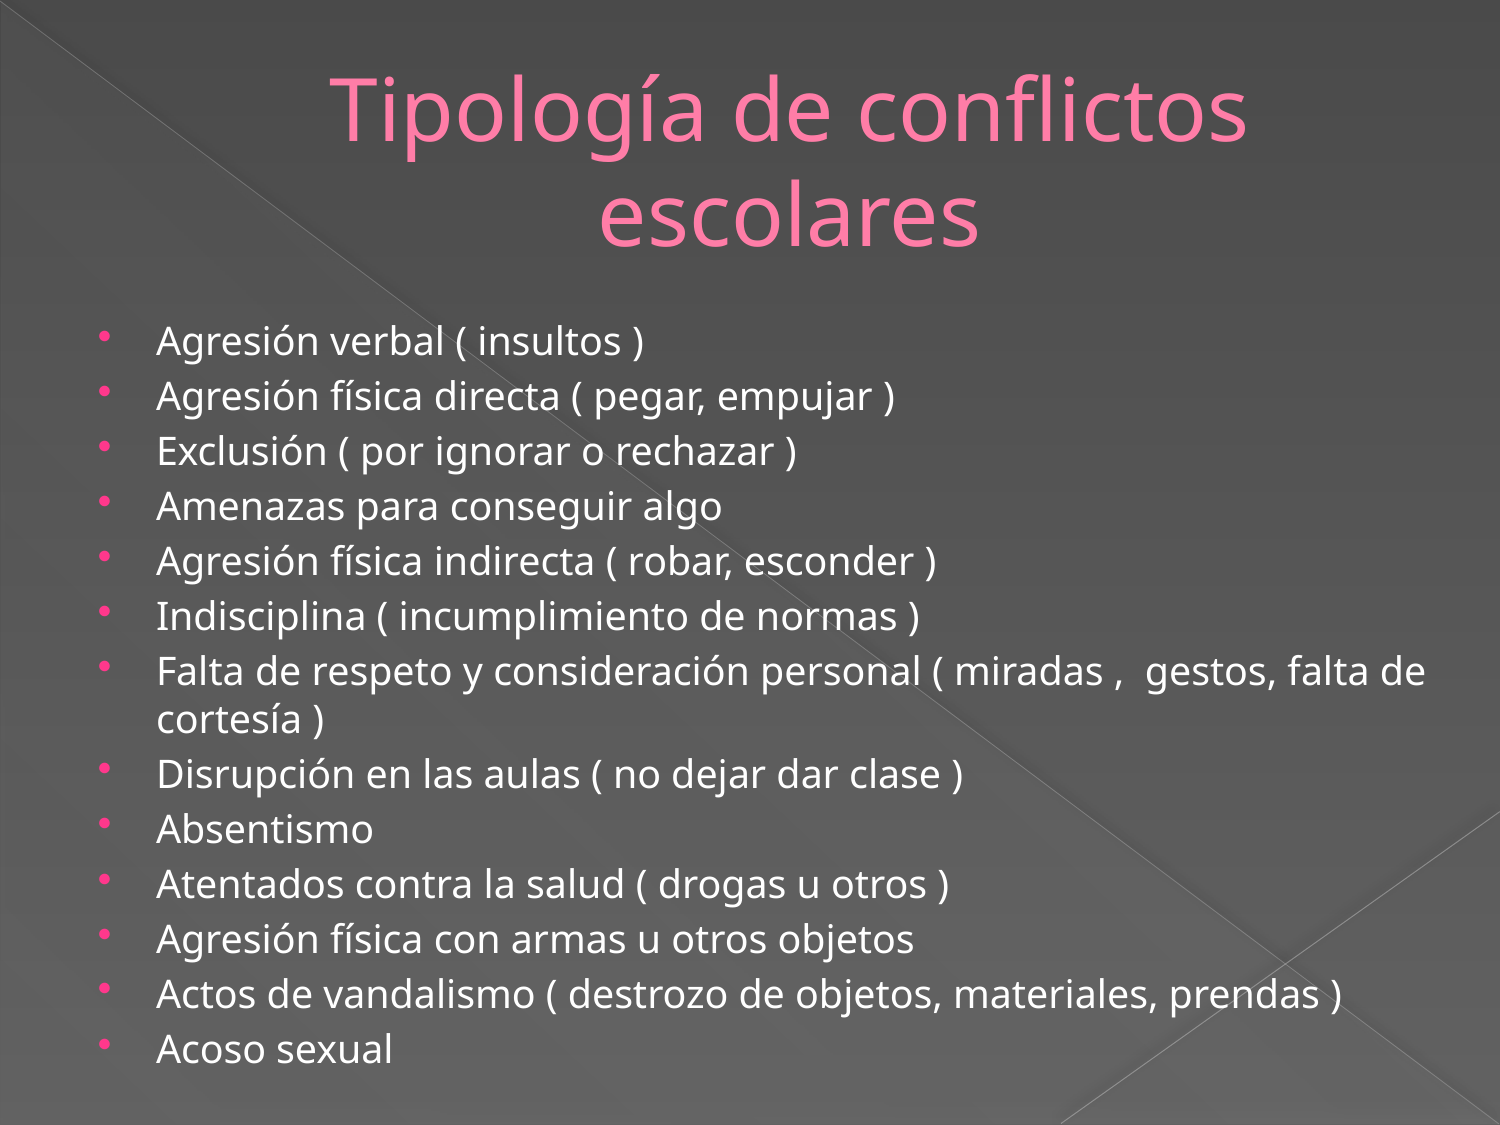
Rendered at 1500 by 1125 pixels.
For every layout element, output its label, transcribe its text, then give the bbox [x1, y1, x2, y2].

title Tipología de conflictos escolares [75, 43, 1425, 274]
list Agresión verbal ( insultos ) Agresión física directa ( pegar, empujar ) Exclusión ( por ignorar o rechazar ) Amenazas para conseguir algo Agresión física indirecta ( robar, esconder ) Indisciplina ( incumplimiento de normas ) Falta de respeto y consideración personal ( miradas , gestos, falta de cortesía ) Disrupción en las aulas ( no dejar dar clase ) Absentismo Atentados contra la salud ( drogas u otros ) Agresión física con armas u otros objetos Actos de vandalismo ( destrozo de objetos, materiales, prendas ) Acoso sexual [74, 308, 1460, 1083]
